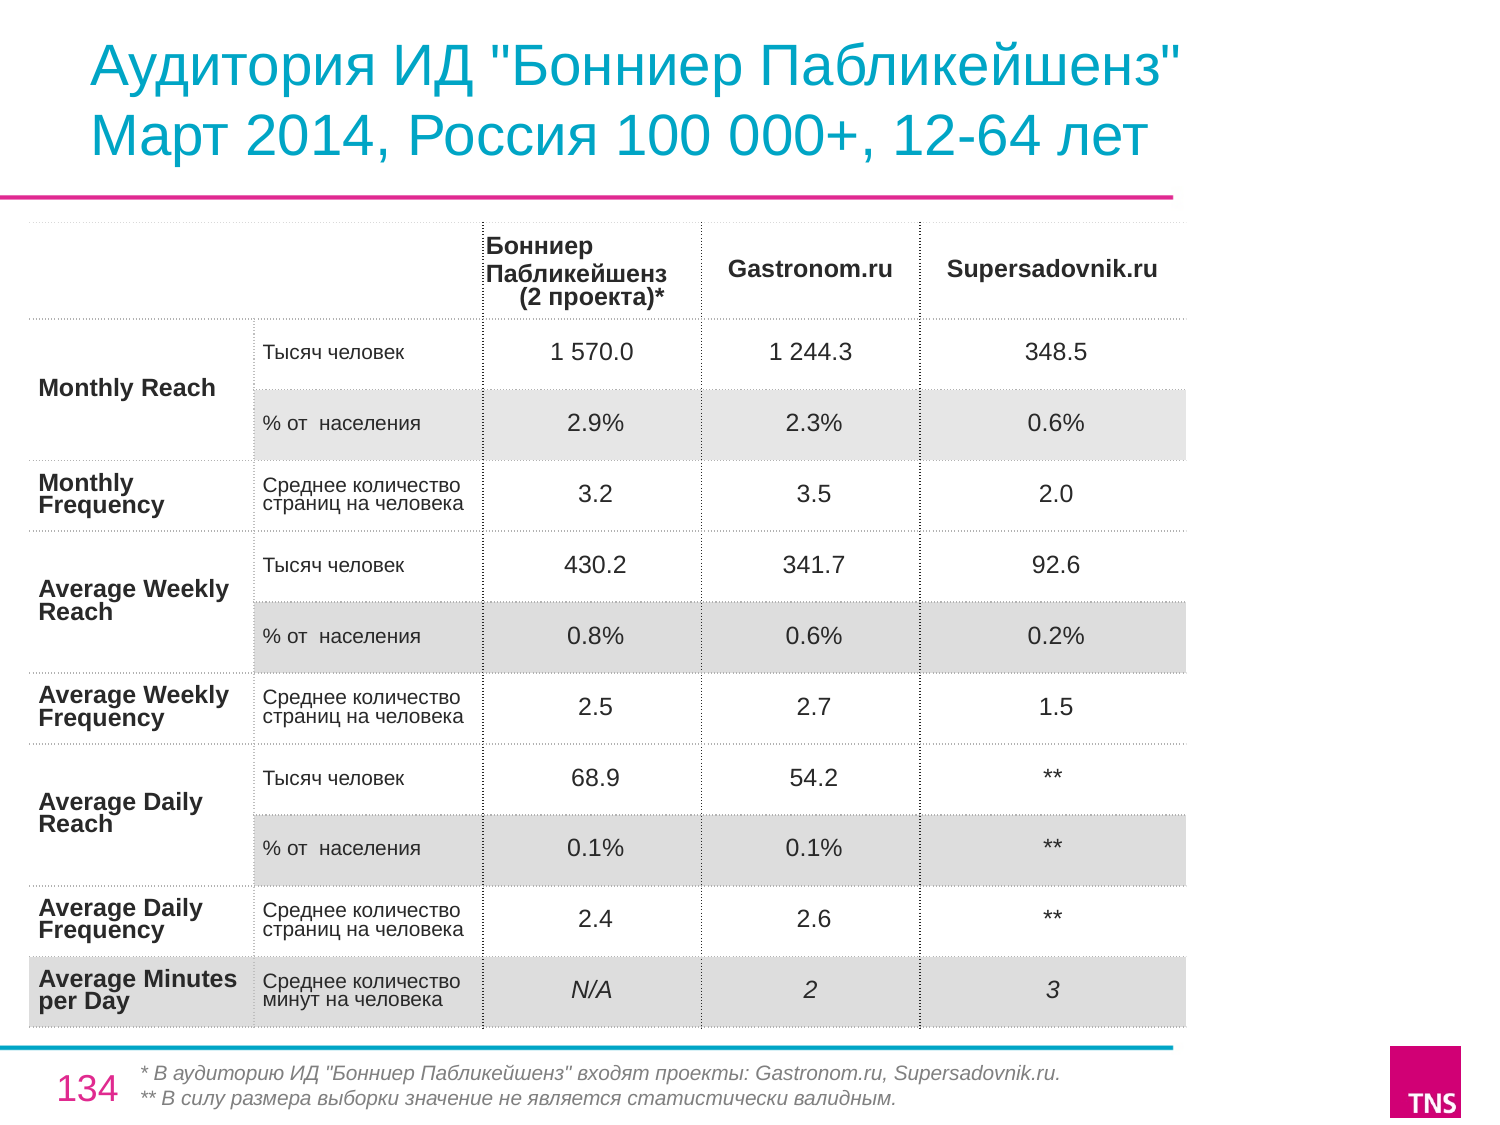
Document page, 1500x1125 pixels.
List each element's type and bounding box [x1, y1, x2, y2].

text_box [124, 1052, 1463, 1117]
picture [0, 0, 1500, 1125]
table_cell [29, 319, 1186, 1027]
table_header [29, 223, 1186, 319]
slide_number [40, 1055, 392, 1125]
title [74, 8, 1476, 187]
